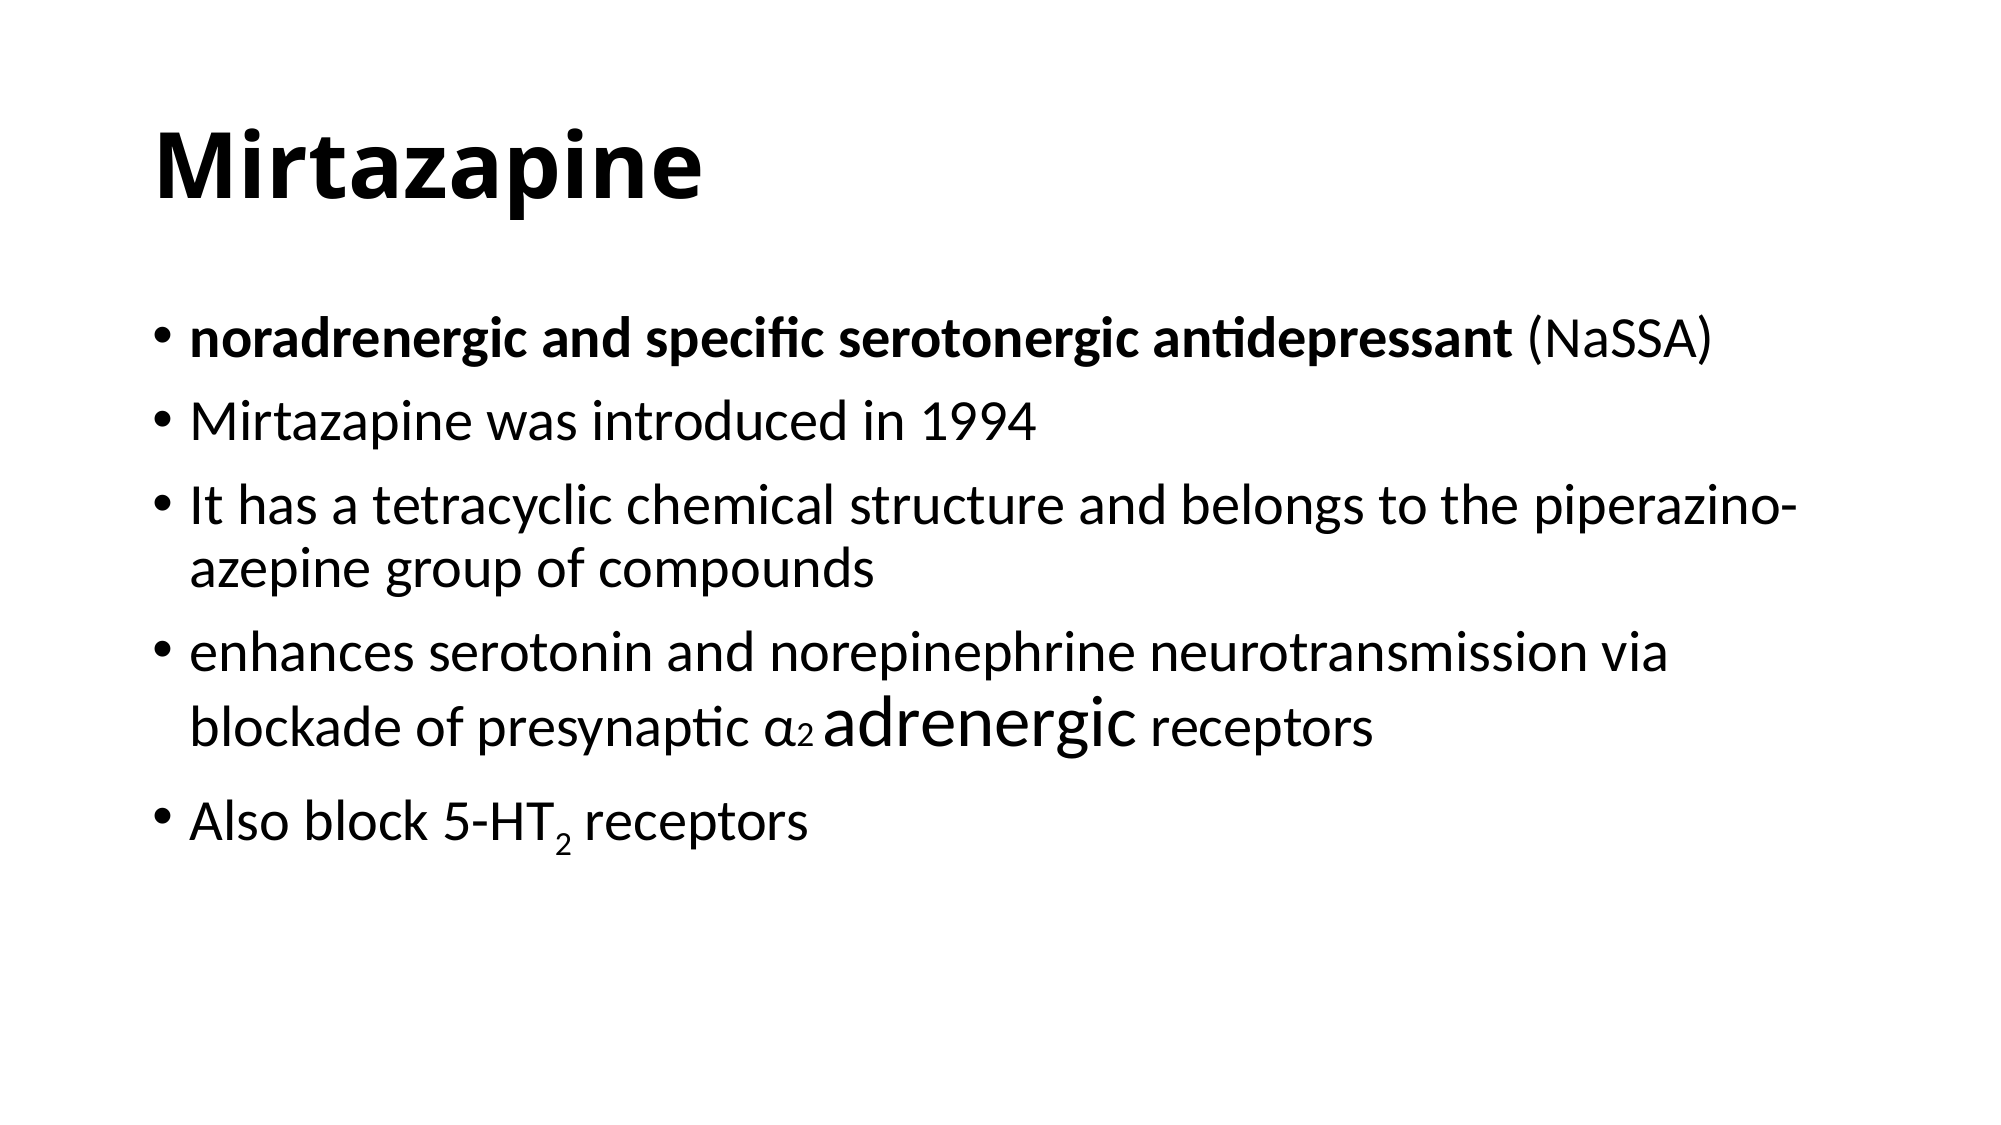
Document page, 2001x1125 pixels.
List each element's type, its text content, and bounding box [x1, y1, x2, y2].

list noradrenergic and specific serotonergic antidepressant (NaSSA) Mirtazapine was introduced in 1994 It has a tetracyclic chemical structure and belongs to the piperazino-azepine group of compounds enhances serotonin and norepinephrine neurotransmission via blockade of presynaptic α2 adrenergic receptors Also block 5-HT2 receptors [137, 299, 1863, 1014]
title Mirtazapine [137, 59, 1863, 278]
